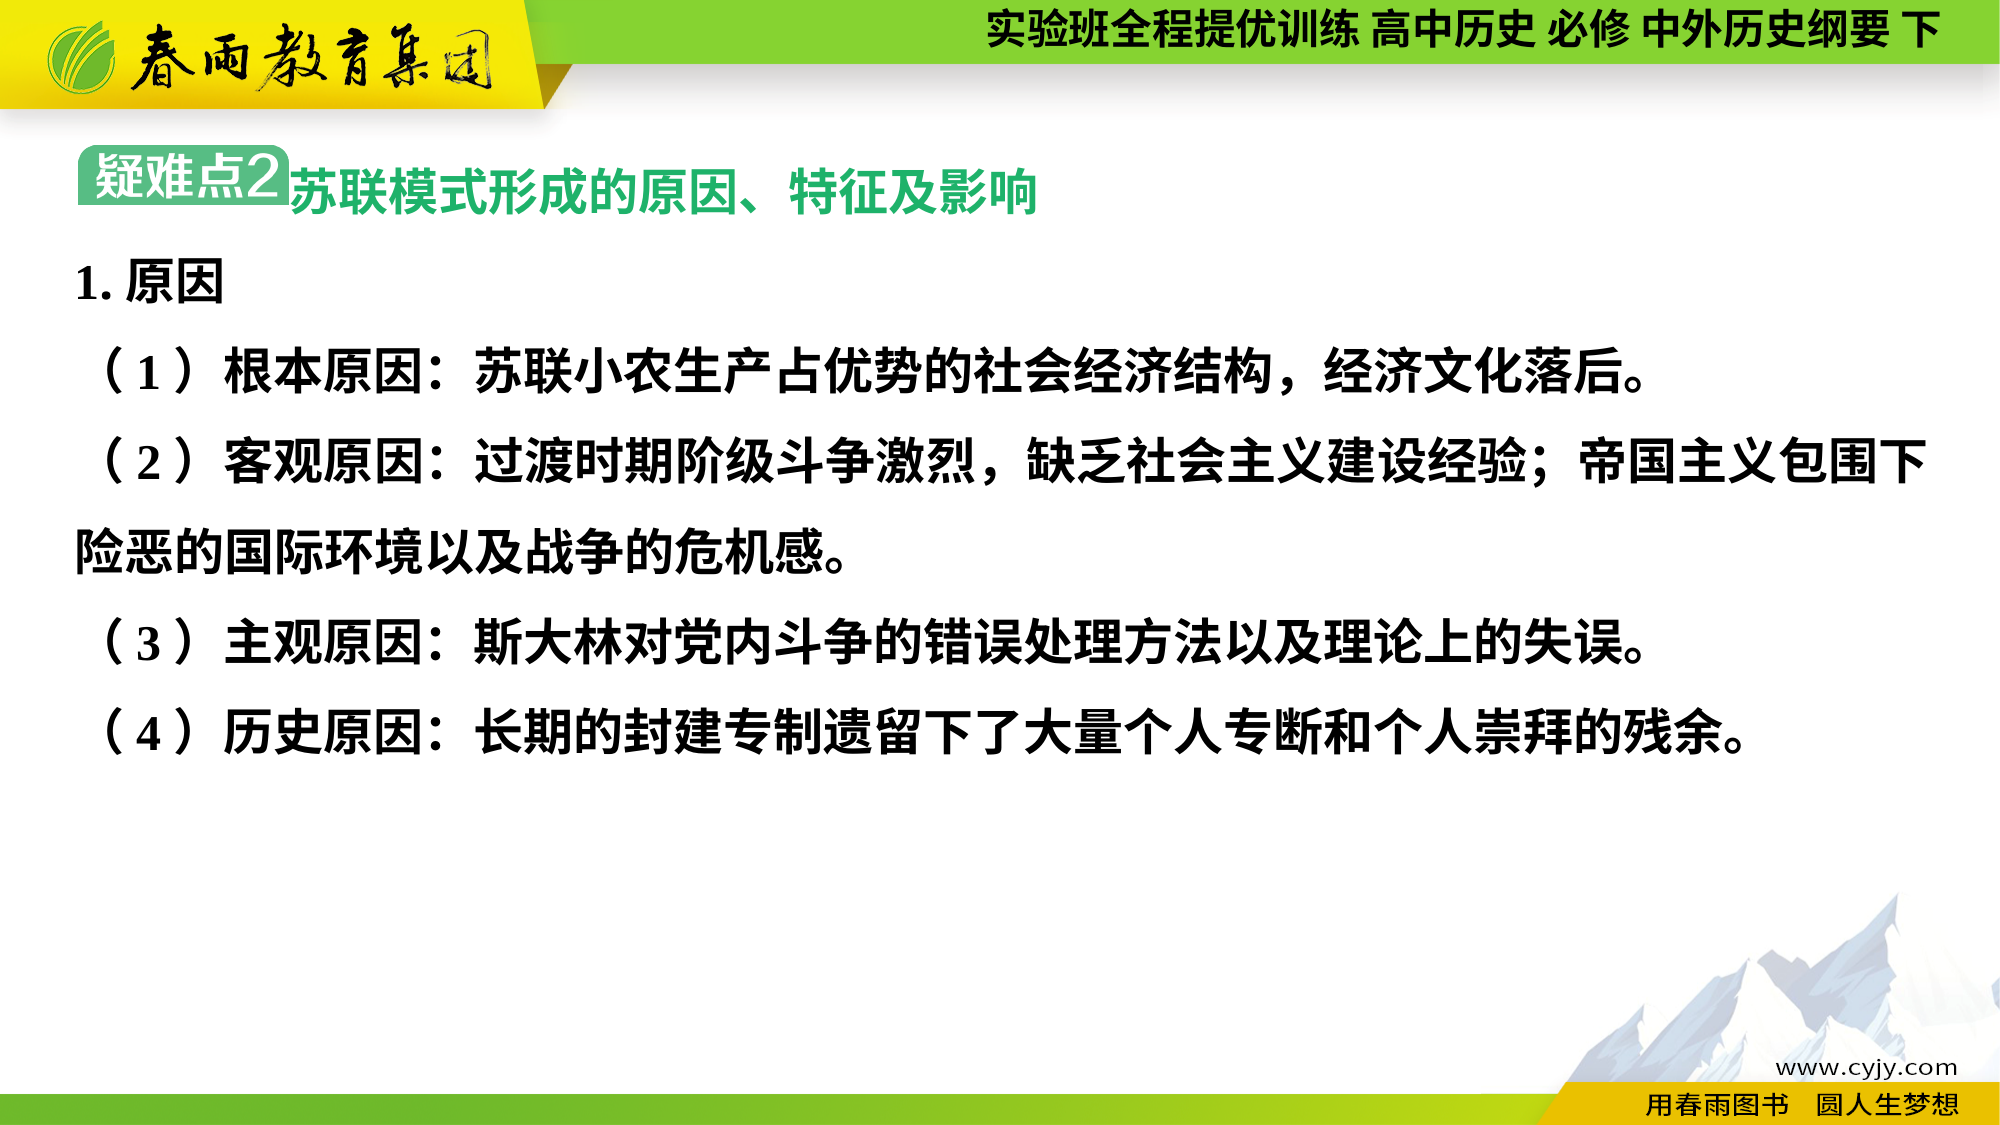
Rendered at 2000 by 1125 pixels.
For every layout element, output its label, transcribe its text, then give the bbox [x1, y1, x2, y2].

picture [0, 0, 2000, 1125]
list 苏联模式形成的原因、特征及影响 1.原因 （1）根本原因：苏联小农生产占优势的社会经济结构，经济文化落后。 （2）客观原因：过渡时期阶级斗争激烈，缺乏社会主义建设经验；帝国主义包围下险恶的国际环境以及战争的危机感。 （3）主观原因：斯大林对党内斗争的错误处理方法以及理论上的失误。 （4）历史原因：长期的封建专制遗留下了大量个人专断和个人崇拜的残余。 [59, 122, 1944, 763]
